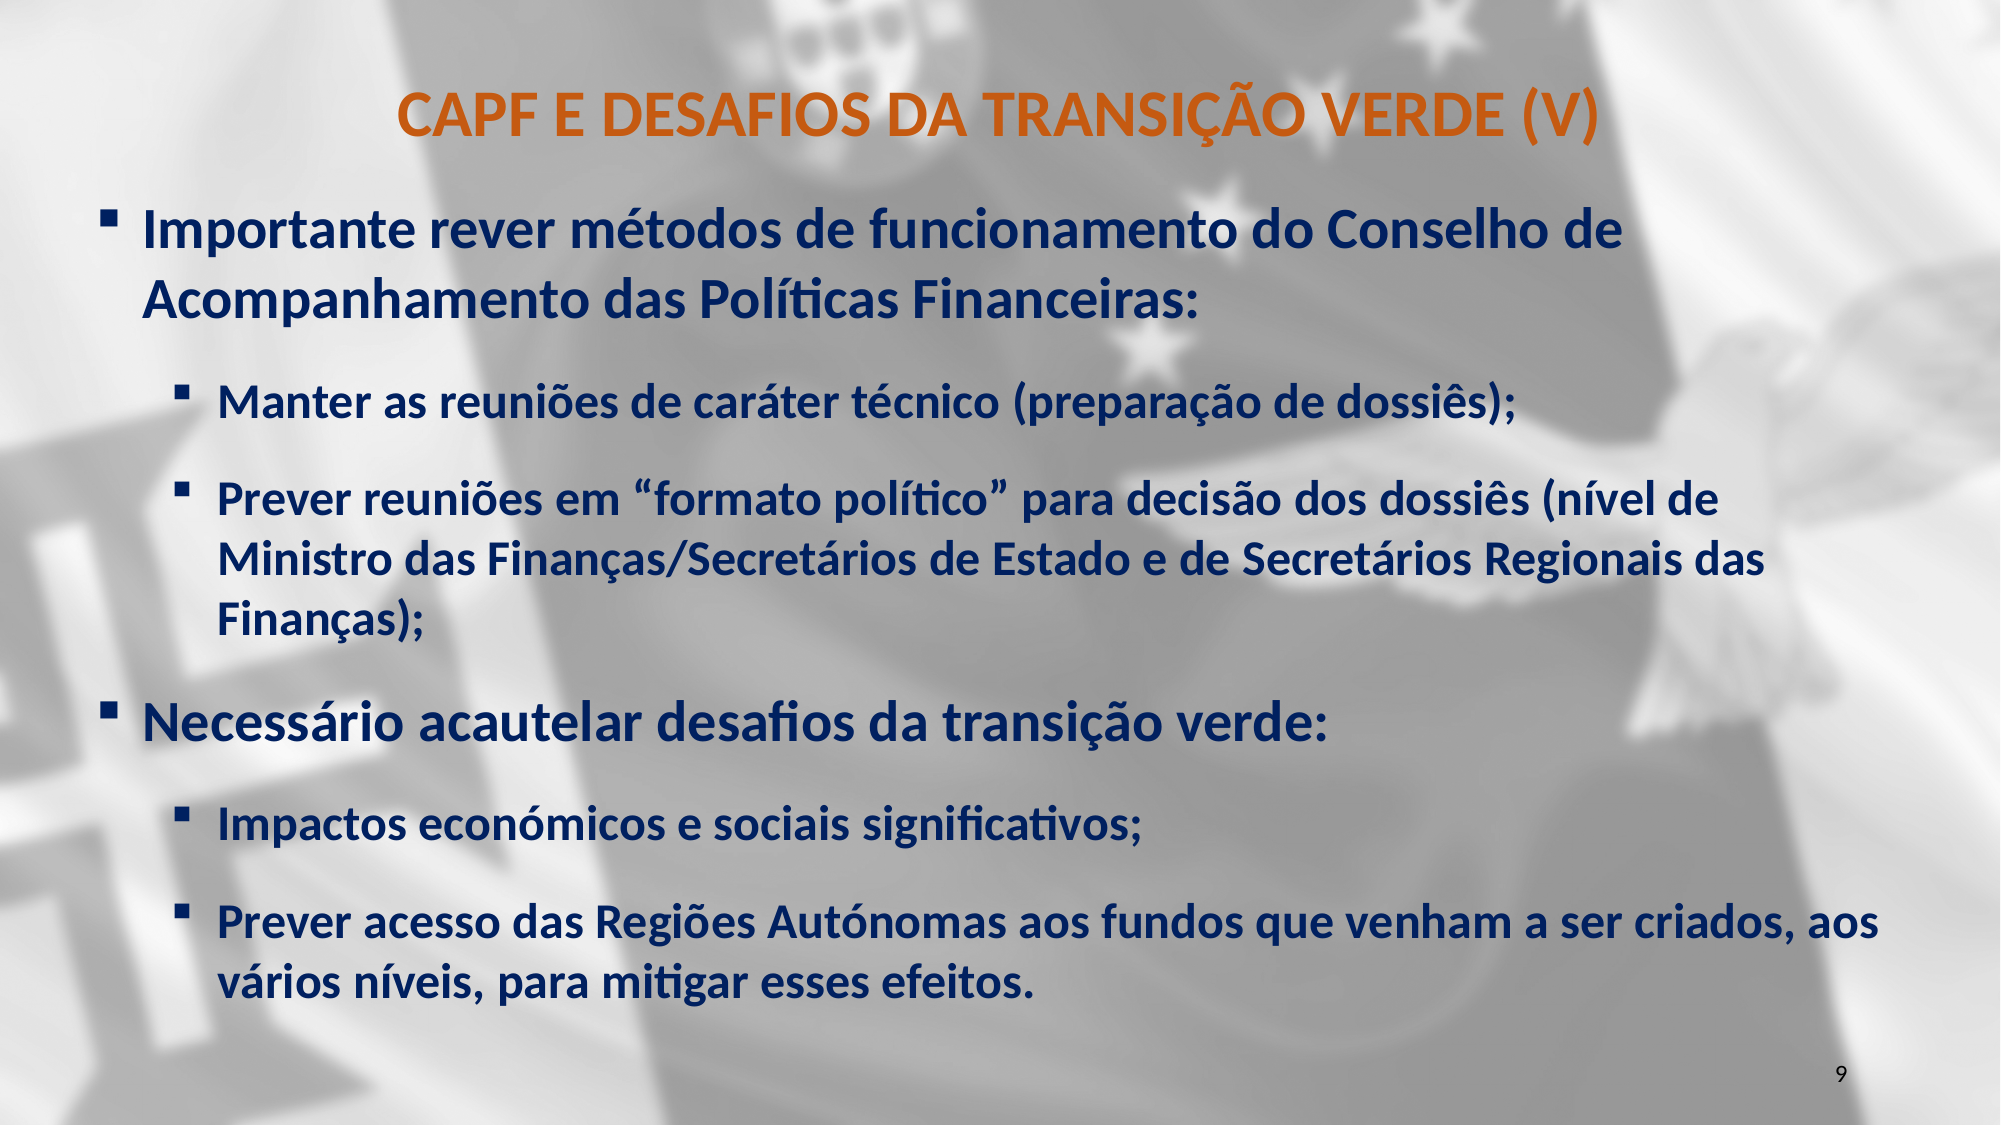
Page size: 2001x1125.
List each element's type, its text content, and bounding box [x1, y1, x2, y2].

title CAPF E DESAFIOS DA TRANSIÇÃO VERDE (V) [92, 59, 1908, 171]
picture [0, 0, 2001, 1125]
text_box Importante rever métodos de funcionamento do Conselho de Acompanhamento das Políticas Financeiras: Manter as reuniões de caráter técnico (preparação de dossiês); Prever reuniões em “formato político” para decisão dos dossiês (nível de Ministro das Finanças/Secretários de Estado e de Secretários Regionais das Finanças); Necessário acautelar desafios da transição verde: Impactos económicos e sociais significativos; Prever acesso das Regiões Autónomas aos fundos que venham a ser criados, aos vários níveis, para mitigar esses efeitos. [80, 183, 1919, 1016]
slide_number 9 [1412, 1042, 1863, 1103]
